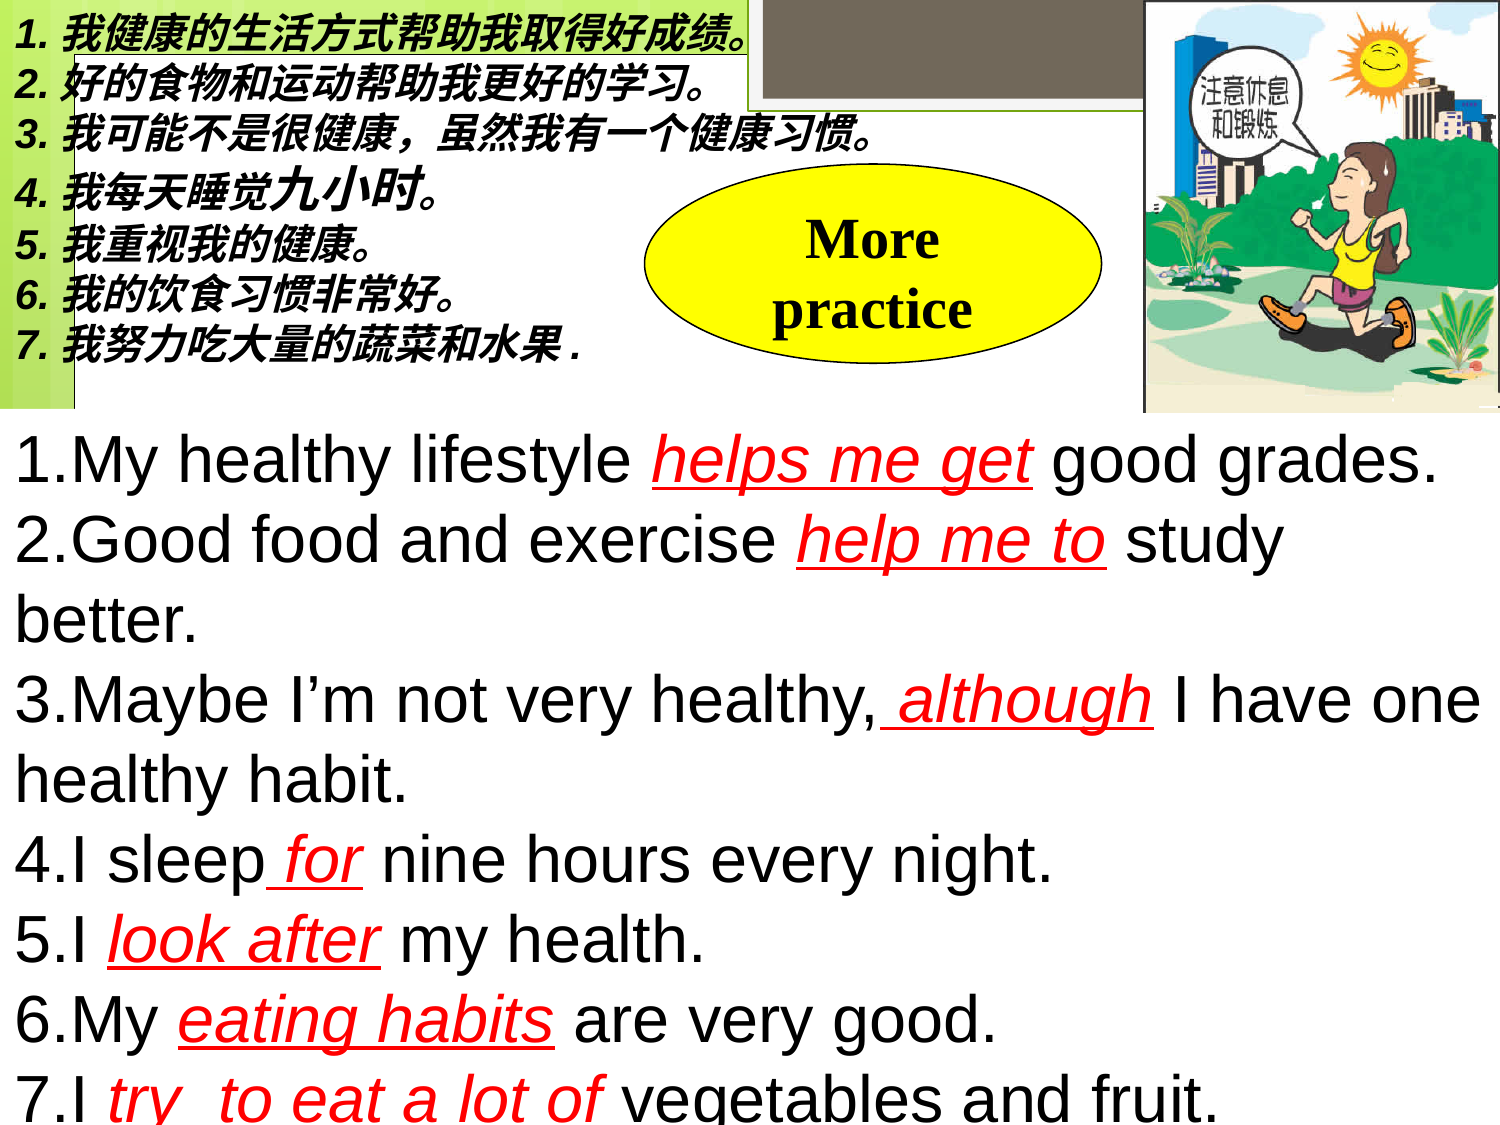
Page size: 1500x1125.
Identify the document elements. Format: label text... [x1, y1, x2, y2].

picture [1143, 0, 1500, 413]
text_box 1.My healthy lifestyle helps me get good grades. 2.Good food and exercise help me to study better. 3.Maybe I’m not very healthy, although I have one healthy habit. 4.I sleep for nine hours every night. 5.I look after my health. 6.My eating habits are very good. 7.I try to eat a lot of vegetables and fruit. [0, 408, 1500, 1125]
text_box 1.我健康的生活方式帮助我取得好成绩。 2.好的食物和运动帮助我更好的学习。 3.我可能不是很健康，虽然我有一个健康习惯。 4.我每天睡觉九小时。 5.我重视我的健康。 6.我的饮食习惯非常好。 7.我努力吃大量的蔬菜和水果. [0, 0, 1142, 375]
text_box More practice [644, 163, 1102, 364]
